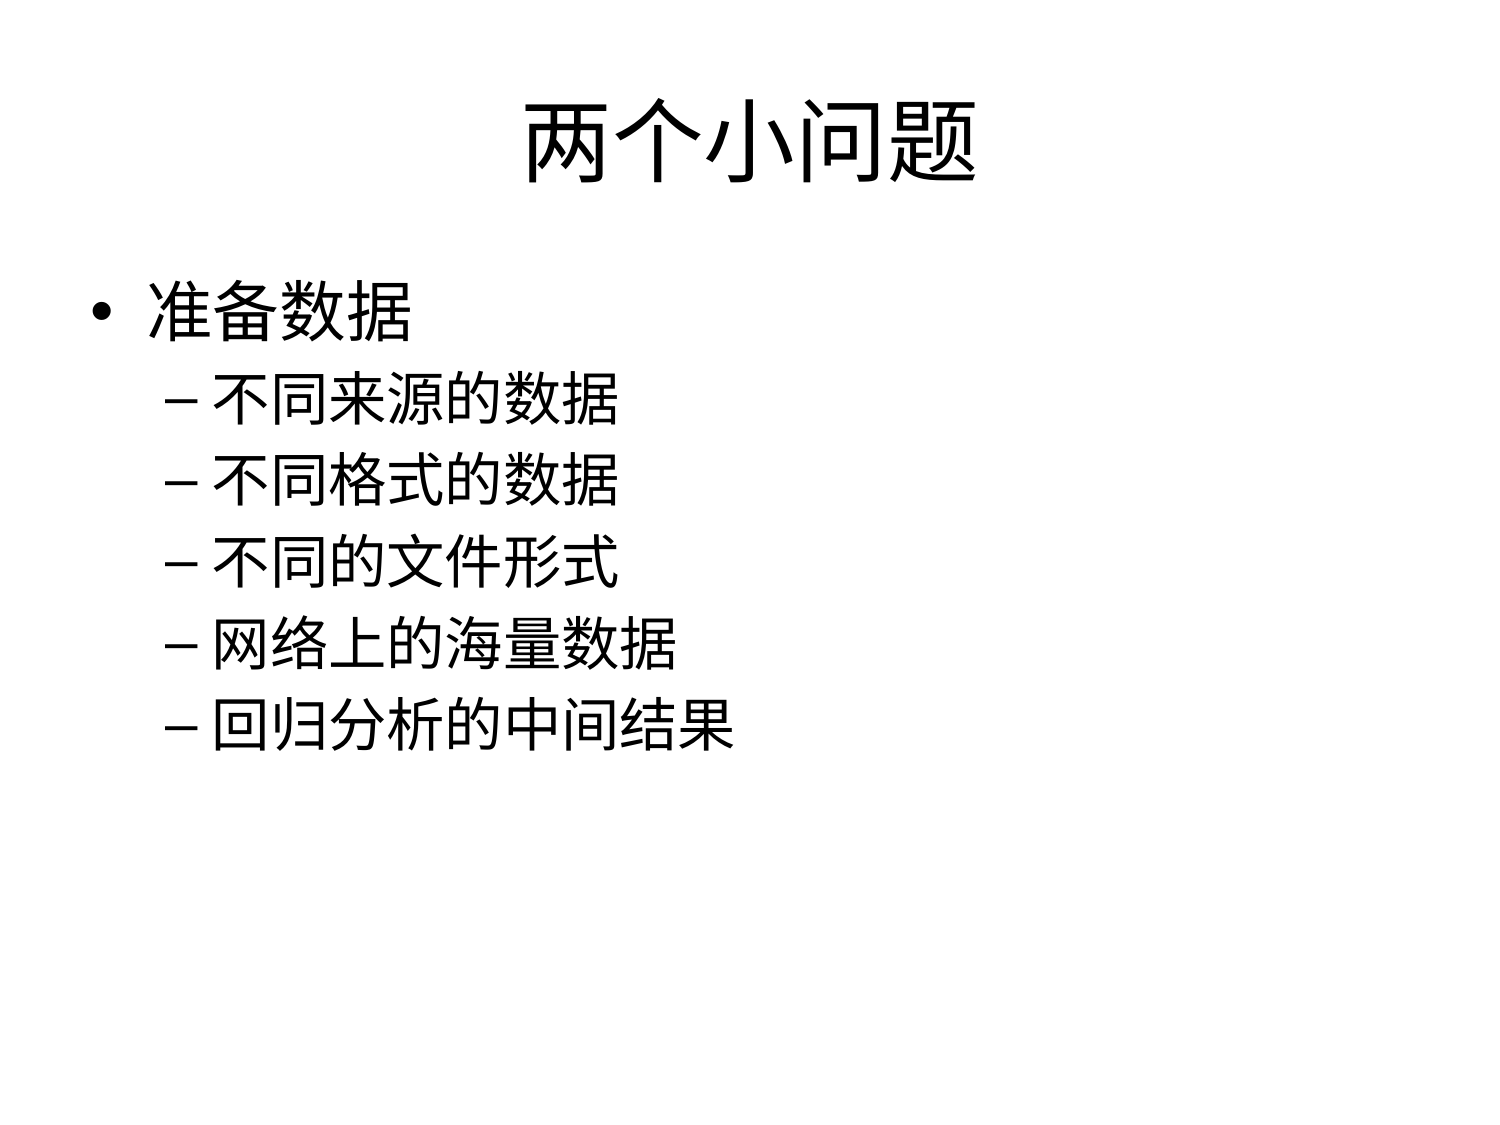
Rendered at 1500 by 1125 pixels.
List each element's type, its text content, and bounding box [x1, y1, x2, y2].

list 准备数据 不同来源的数据 不同格式的数据 不同的文件形式 网络上的海量数据 回归分析的中间结果 [75, 262, 1425, 1005]
title 两个小问题 [75, 45, 1425, 233]
